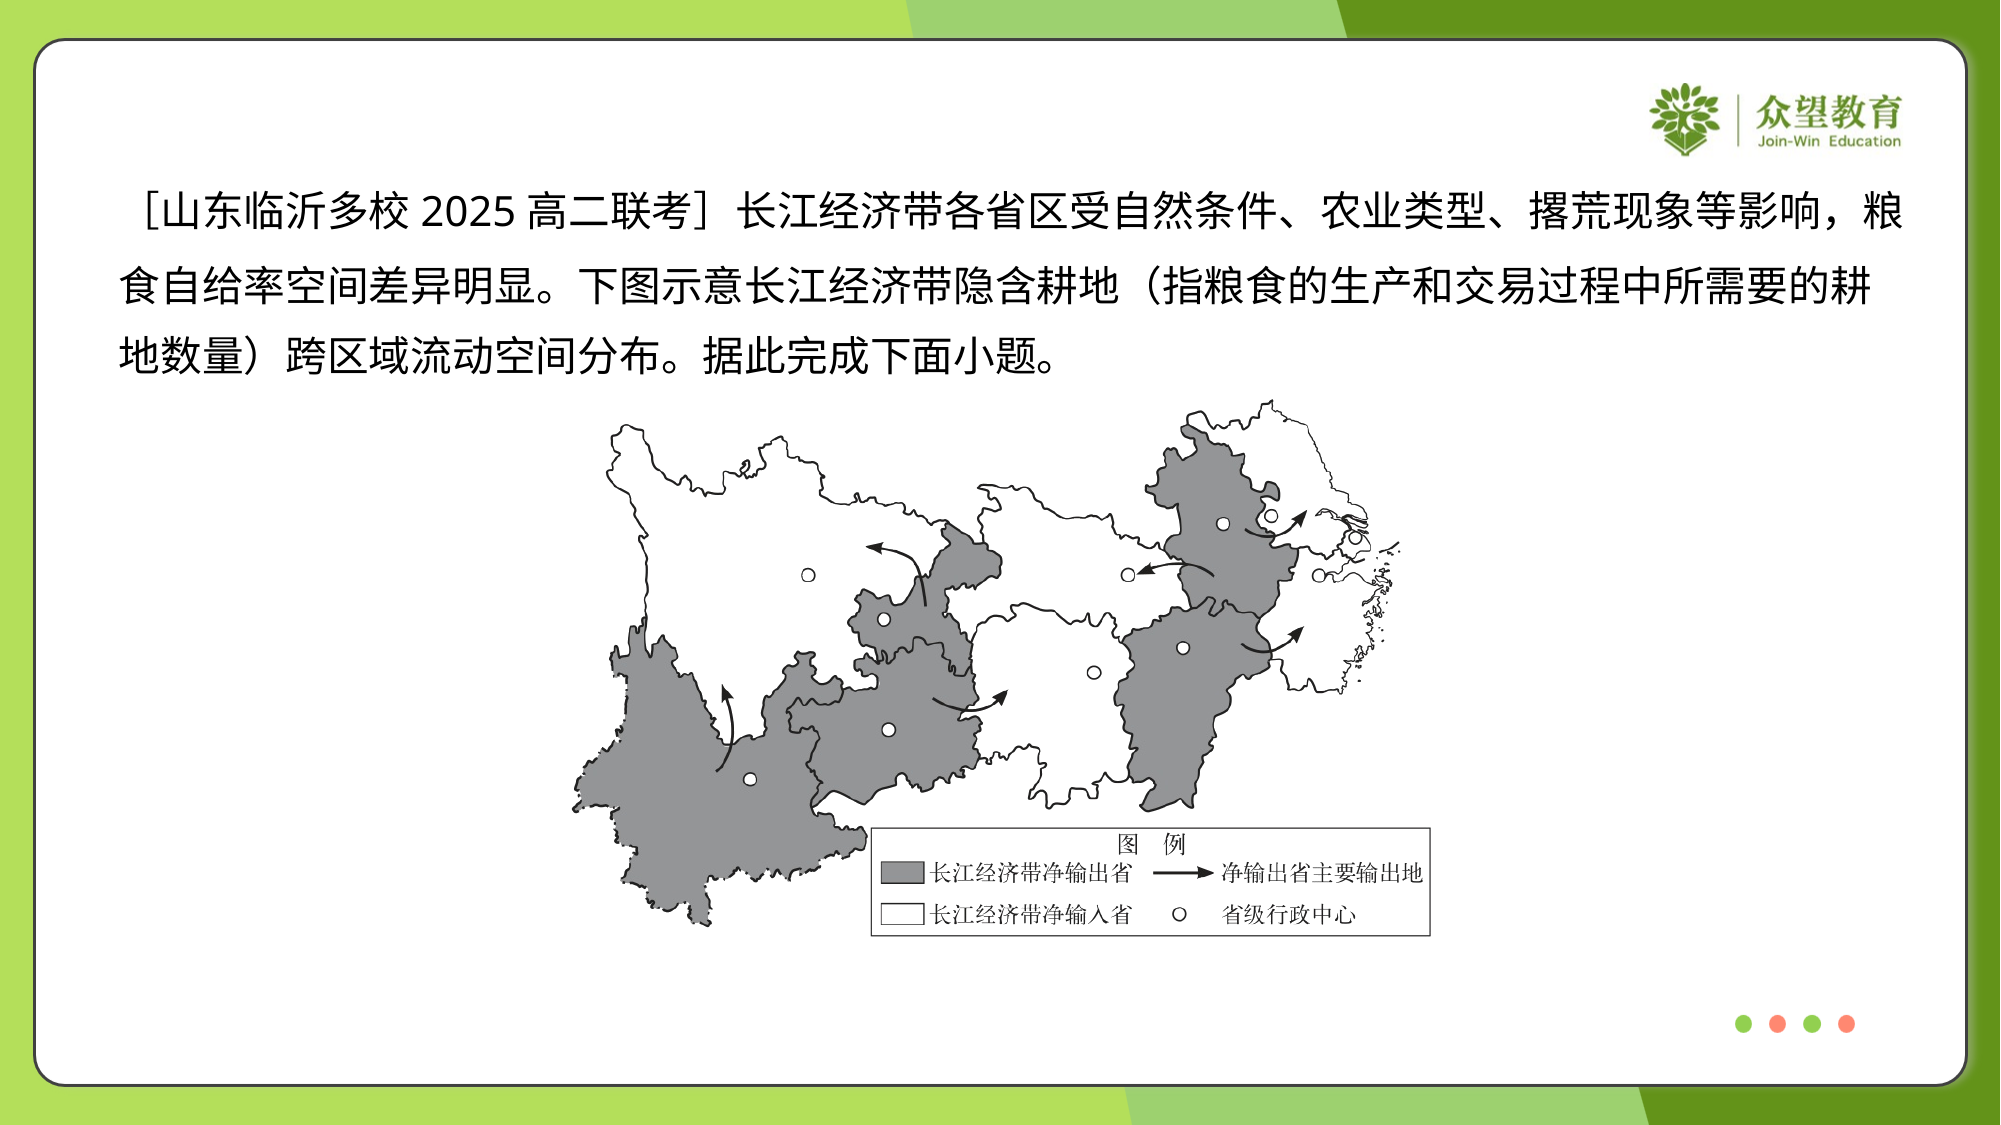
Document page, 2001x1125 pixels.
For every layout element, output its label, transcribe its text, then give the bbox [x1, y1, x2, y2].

text_box ［山东临沂多校2025高二联考］长江经济带各省区受自然条件、农业类型、撂荒现象等影响，粮 食自给率空间差异明显。下图示意长江经济带隐含耕地（指粮食的生产和交易过程中所需要的耕 地数量）跨区域流动空间分布。据此完成下面小题。 [118, 159, 1883, 373]
picture [0, 0, 2000, 1125]
